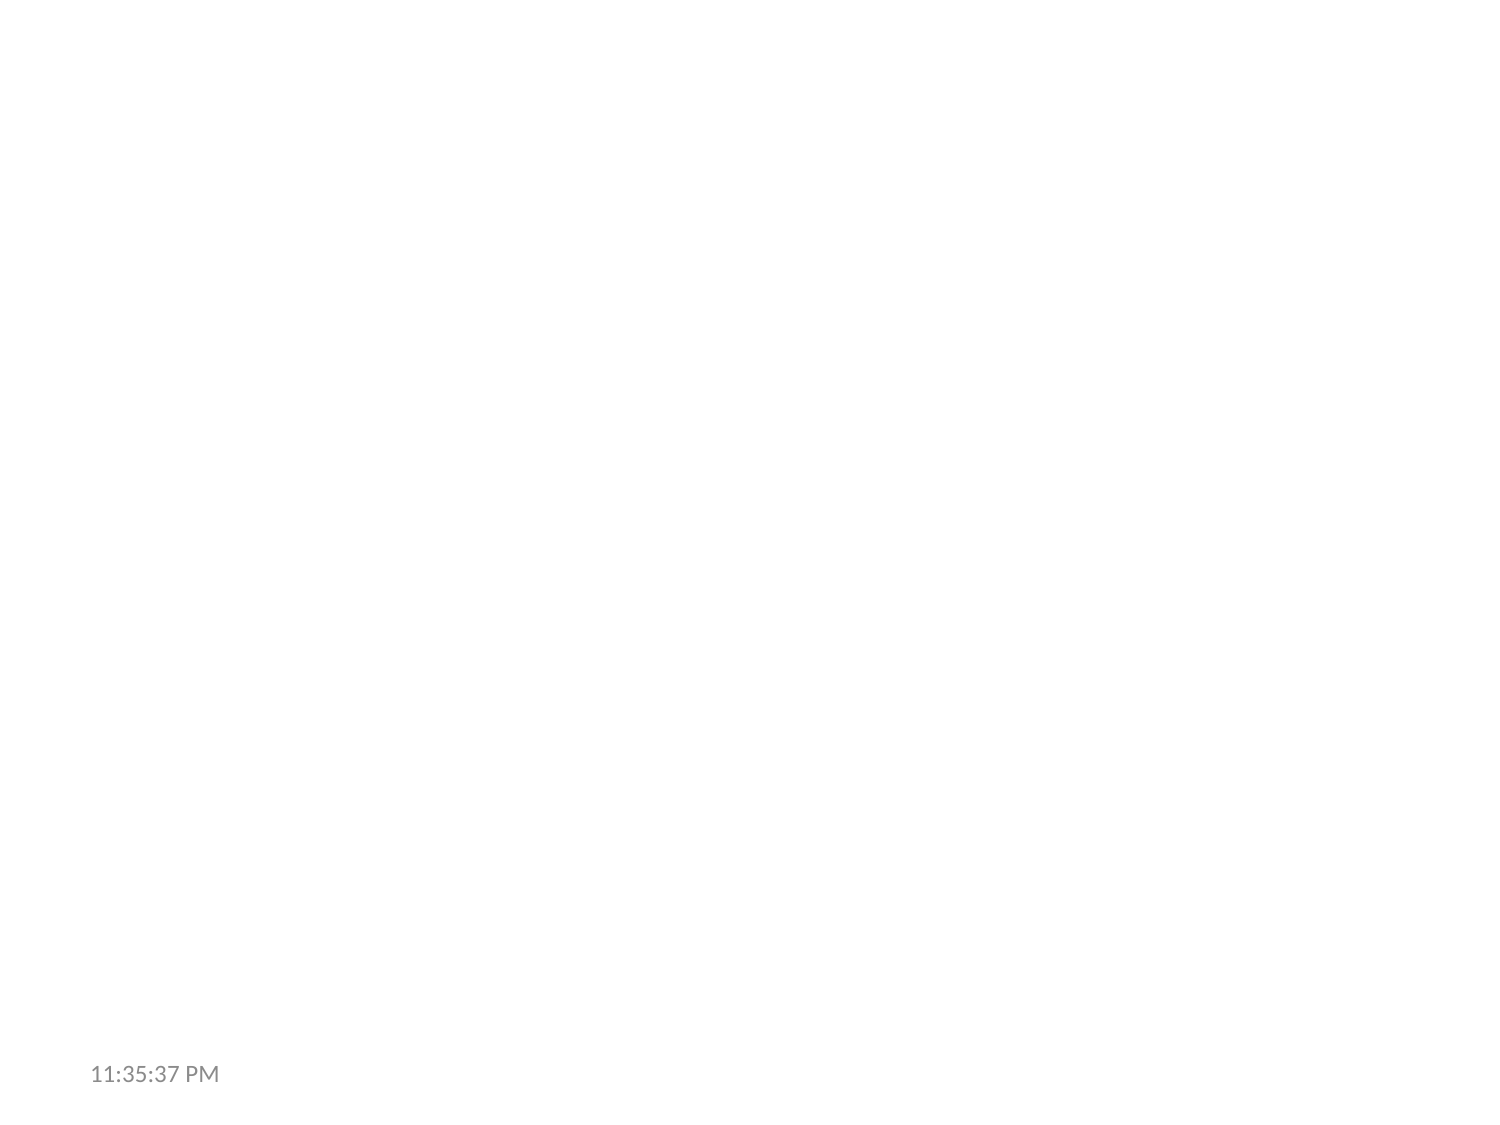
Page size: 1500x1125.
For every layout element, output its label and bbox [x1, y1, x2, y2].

slide_number [75, 1042, 425, 1103]
